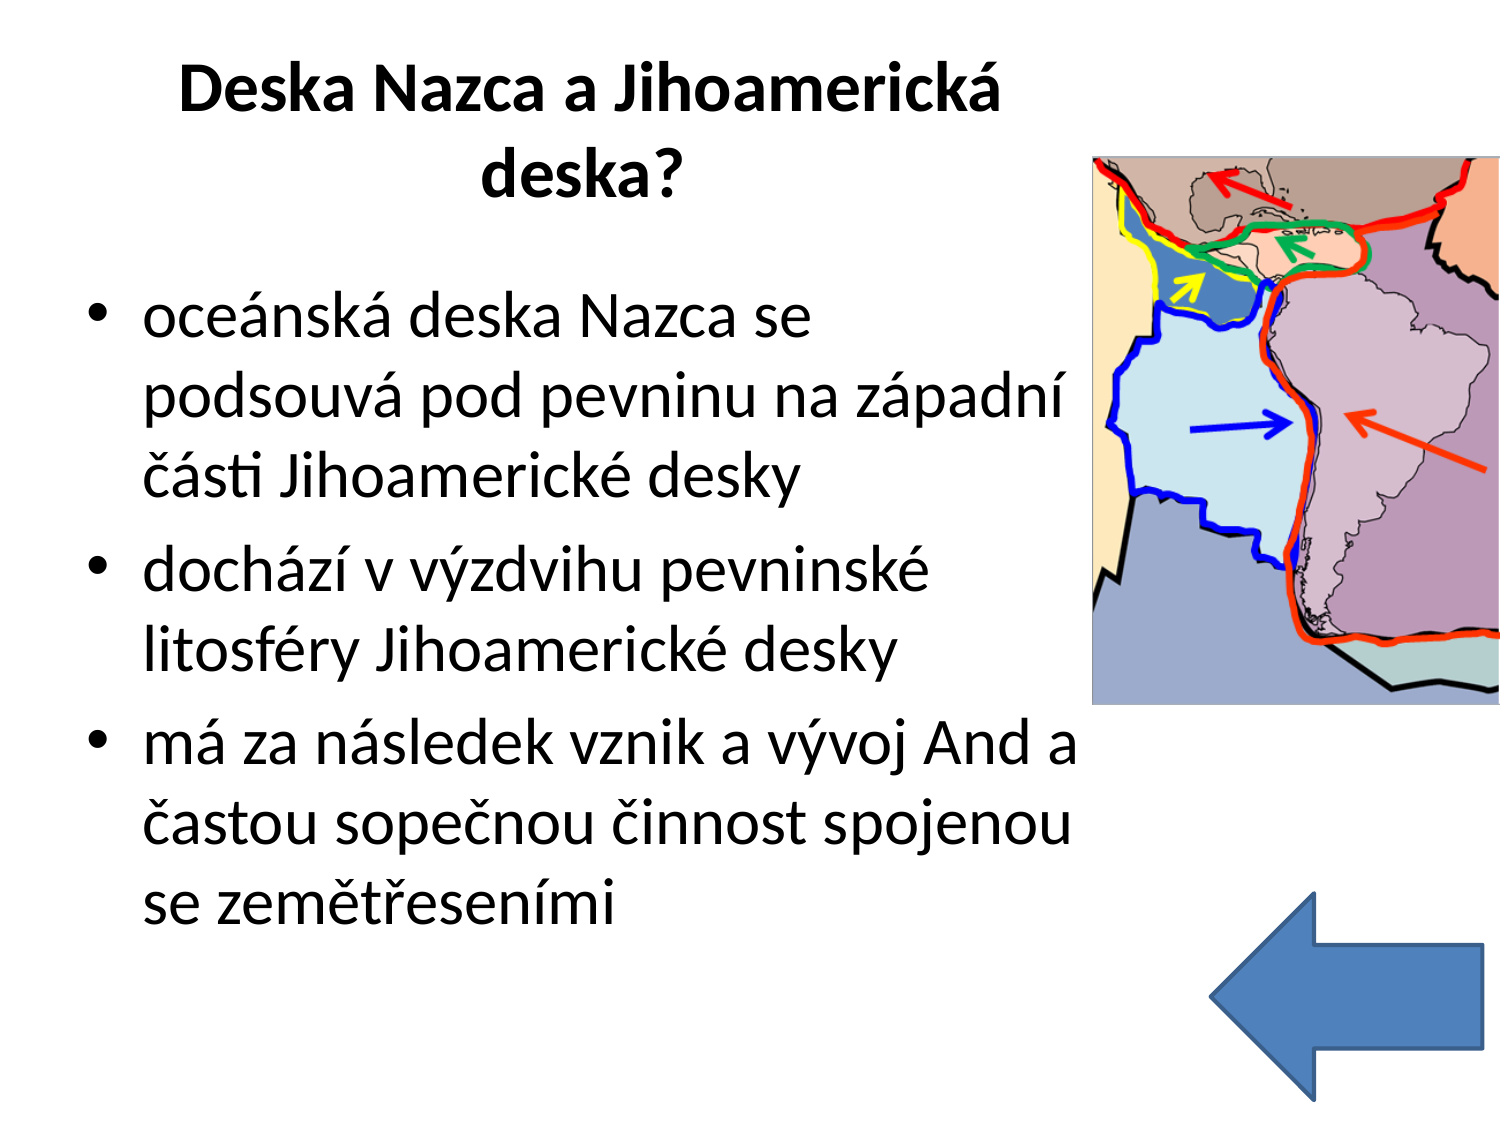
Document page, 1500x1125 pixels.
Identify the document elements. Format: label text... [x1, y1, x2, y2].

title Deska Nazca a Jihoamerická deska? [75, 32, 1108, 220]
picture [1092, 156, 1500, 705]
text_box [1208, 891, 1485, 1103]
list oceánská deska Nazca se podsouvá pod pevninu na západní části Jihoamerické desky dochází v výzdvihu pevninské litosféry Jihoamerické desky má za následek vznik a vývoj And a častou sopečnou činnost spojenou se zemětřeseními [71, 263, 1104, 1061]
